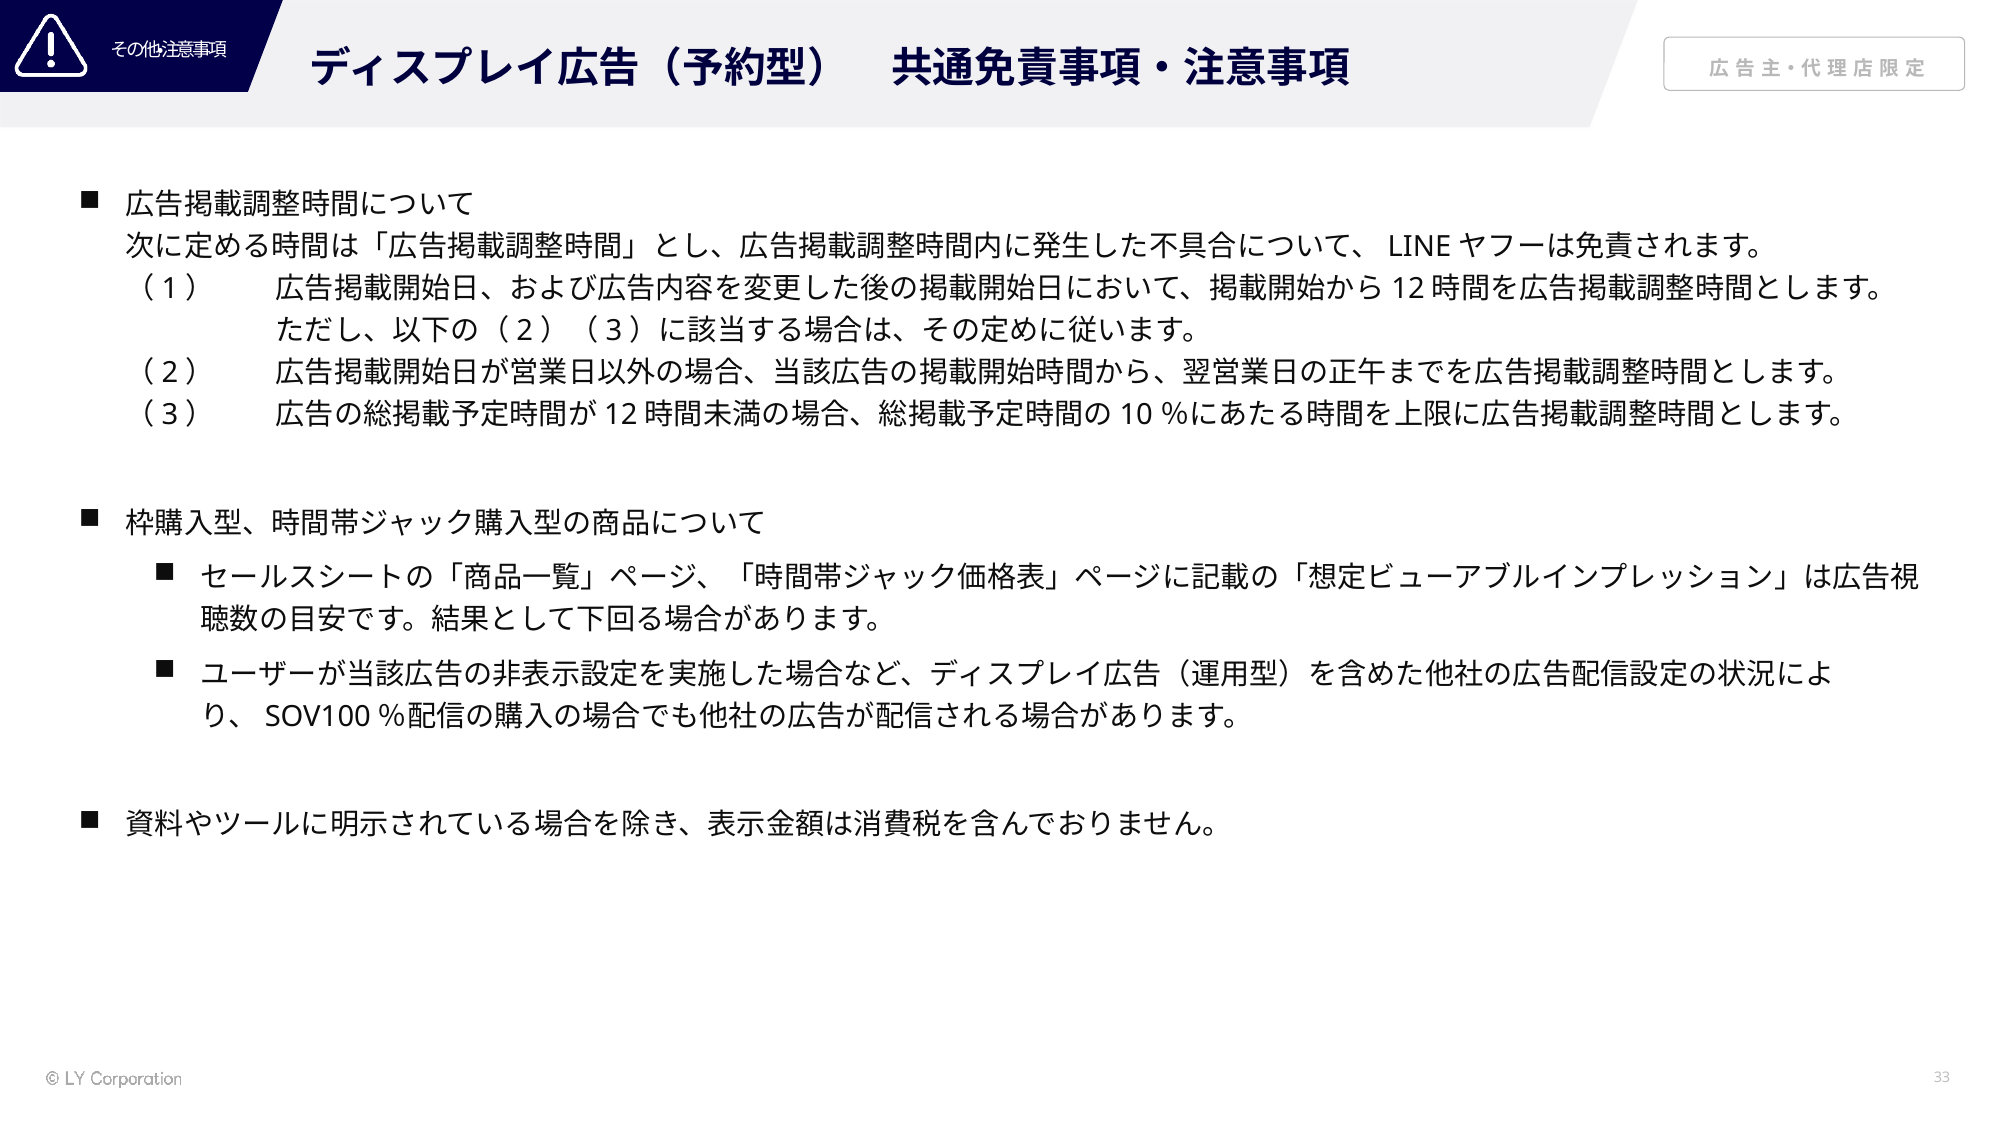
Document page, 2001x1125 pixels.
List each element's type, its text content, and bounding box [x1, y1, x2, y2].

text_box 広告掲載調整時間について 次に定める時間は「広告掲載調整時間」とし、広告掲載調整時間内に発生した不具合について、LINEヤフーは免責されます。 （1） 広告掲載開始日、および広告内容を変更した後の掲載開始日において、掲載開始から12時間を広告掲載調整時間とします。 ただし、以下の（2）（3）に該当する場合は、その定めに従います。 （2） 広告掲載開始日が営業日以外の場合、当該広告の掲載開始時間から、翌営業日の正午までを広告掲載調整時間とします。 （3） 広告の総掲載予定時間が12時間未満の場合、総掲載予定時間の10％にあたる時間を上限に広告掲載調整時間とします。 枠購入型、時間帯ジャック購入型の商品について セールスシートの「商品一覧」ページ、「時間帯ジャック価格表」ページに記載の「想定ビューアブルインプレッション」は広告視聴数の目安です。結果として下回る場合があります。 ユーザーが当該広告の非表示設定を実施した場合など、ディスプレイ広告（運用型）を含めた他社の広告配信設定の状況により、SOV100％配信の購入の場合でも他社の広告が配信される場合があります。 資料やツールに明示されている場合を除き、表示金額は消費税を含んでおりません。 [78, 178, 1922, 841]
picture [9, 5, 92, 87]
list その他・注意事項 [97, 13, 240, 81]
picture [46, 1071, 181, 1088]
list ディスプレイ広告（予約型） 共通免責事項・注意事項 [309, 41, 1645, 97]
